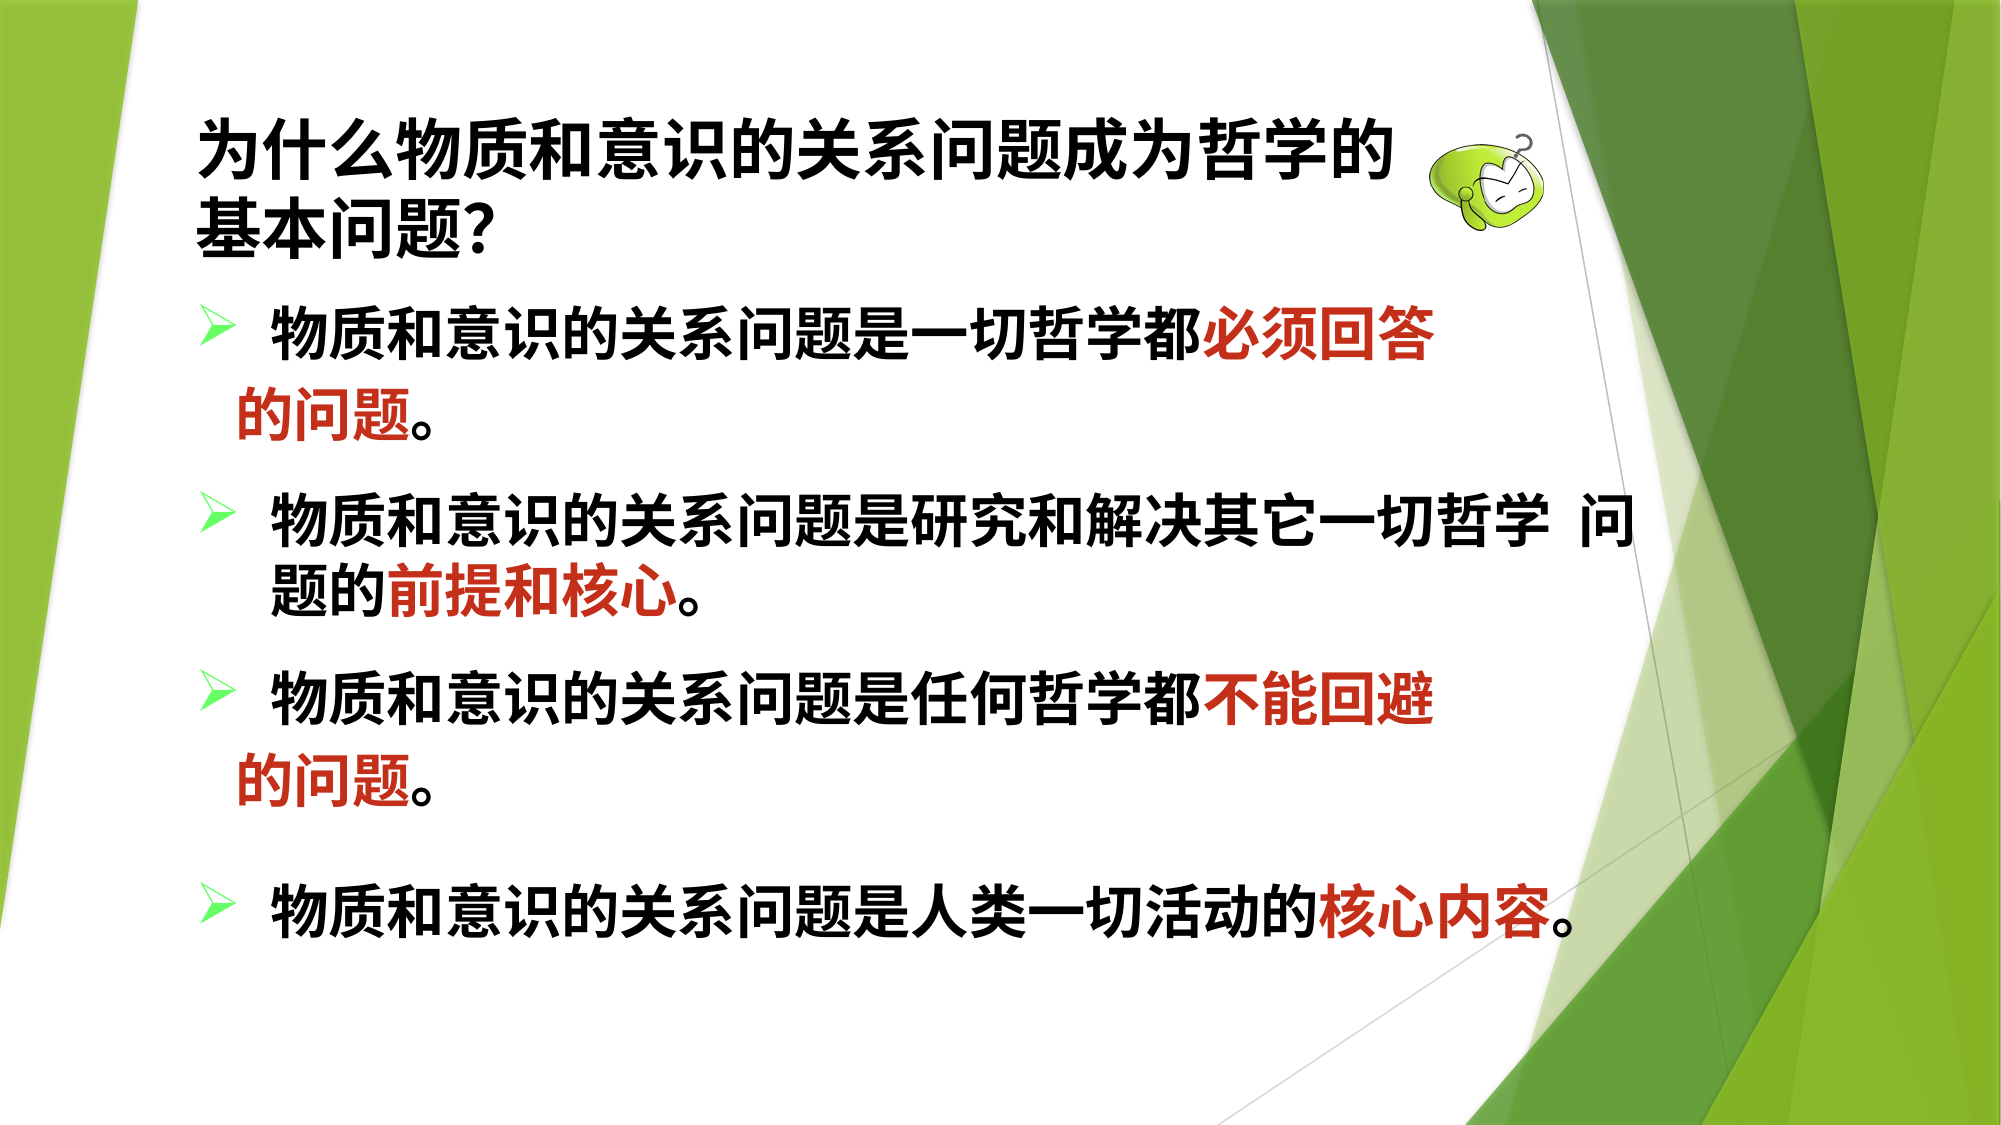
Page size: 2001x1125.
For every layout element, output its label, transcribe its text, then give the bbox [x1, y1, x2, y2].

text_box 为什么物质和意识的关系问题成为哲学的基本问题？ [180, 100, 1467, 275]
text_box 物质和意识的关系问题是研究和解决其它一切哲学 问题的前提和核心。 [180, 477, 1661, 632]
picture [1425, 127, 1545, 247]
text_box 物质和意识的关系问题是一切哲学都必须回答 的问题。 [180, 307, 1709, 456]
text_box 物质和意识的关系问题是任何哲学都不能回避 的问题。 [180, 673, 1512, 822]
text_box 物质和意识的关系问题是人类一切活动的核心内容。 [180, 868, 1820, 953]
